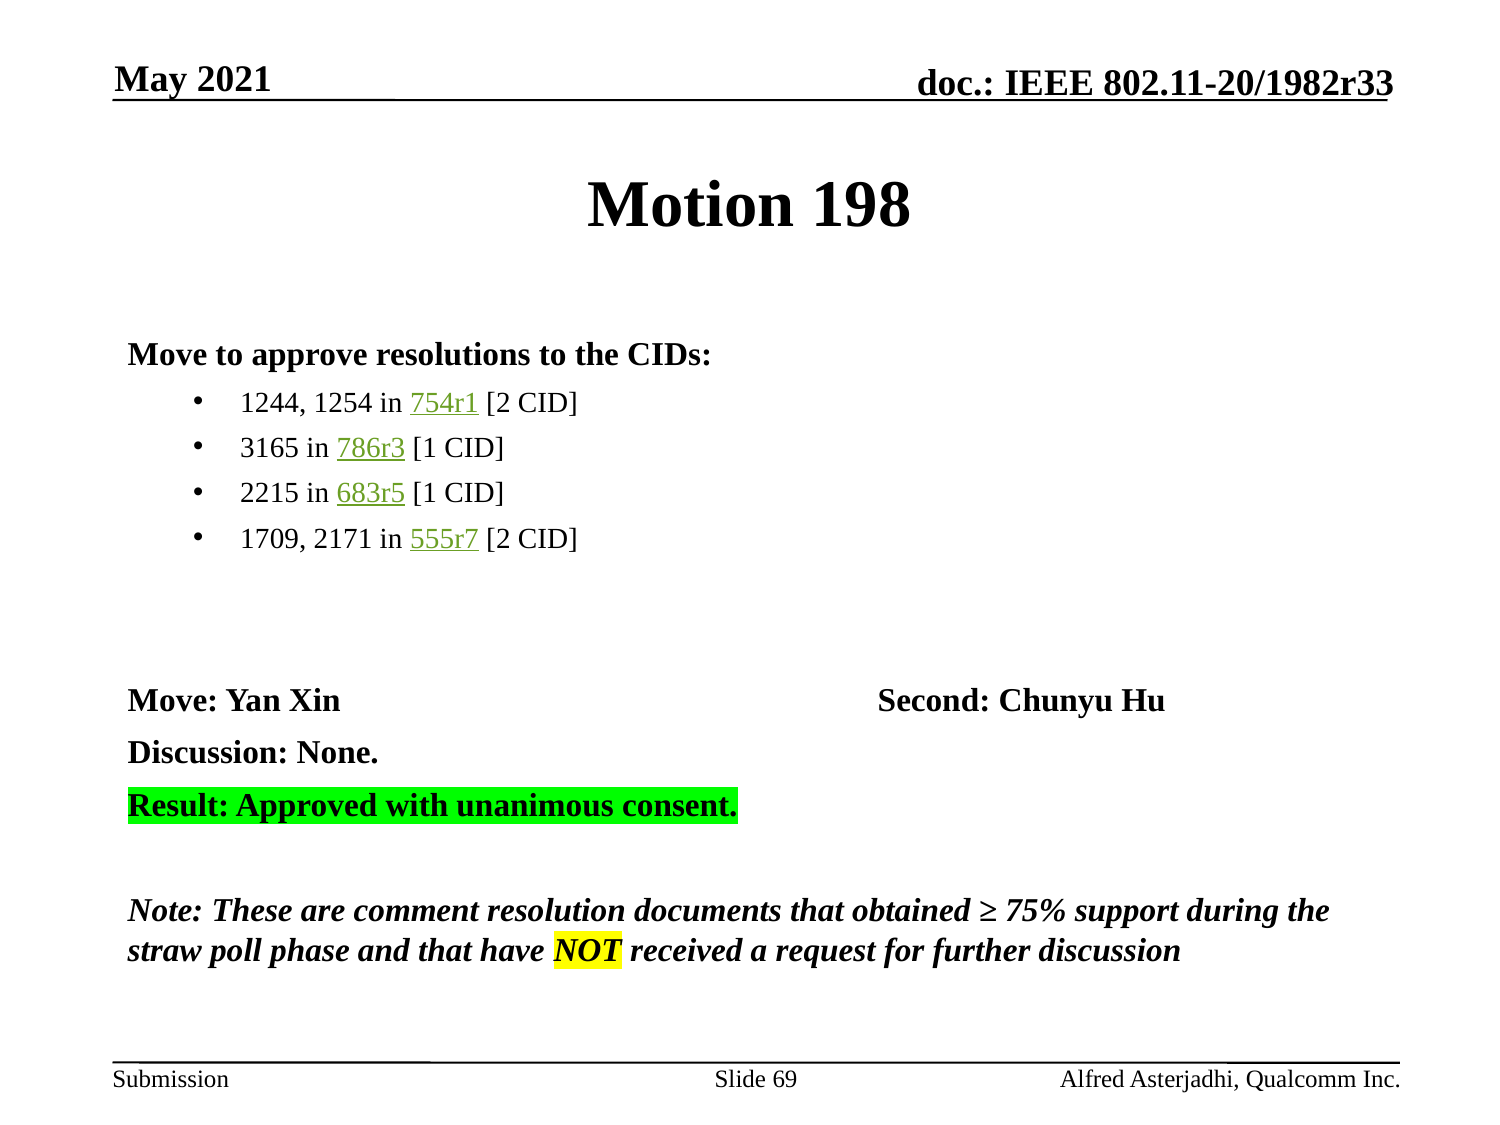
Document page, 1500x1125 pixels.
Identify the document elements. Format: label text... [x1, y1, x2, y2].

footer Alfred Asterjadhi, Qualcomm Inc. [878, 1061, 1402, 1093]
slide_number Slide 69 [712, 1061, 800, 1123]
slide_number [114, 54, 423, 100]
title Motion 198 [112, 112, 1388, 288]
list Move to approve resolutions to the CIDs: 1244, 1254 in 754r1 [2 CID] 3165 in 786r3 [1 CID] 2215 in 683r5 [1 CID] 1709, 2171 in 555r7 [2 CID] Move: Yan Xin Second: Chunyu Hu Discussion: None. Result: Approved with unanimous consent. Note: These are comment resolution documents that obtained ≥ 75% support during the straw poll phase and that have NOT received a request for further discussion [112, 324, 1388, 1000]
